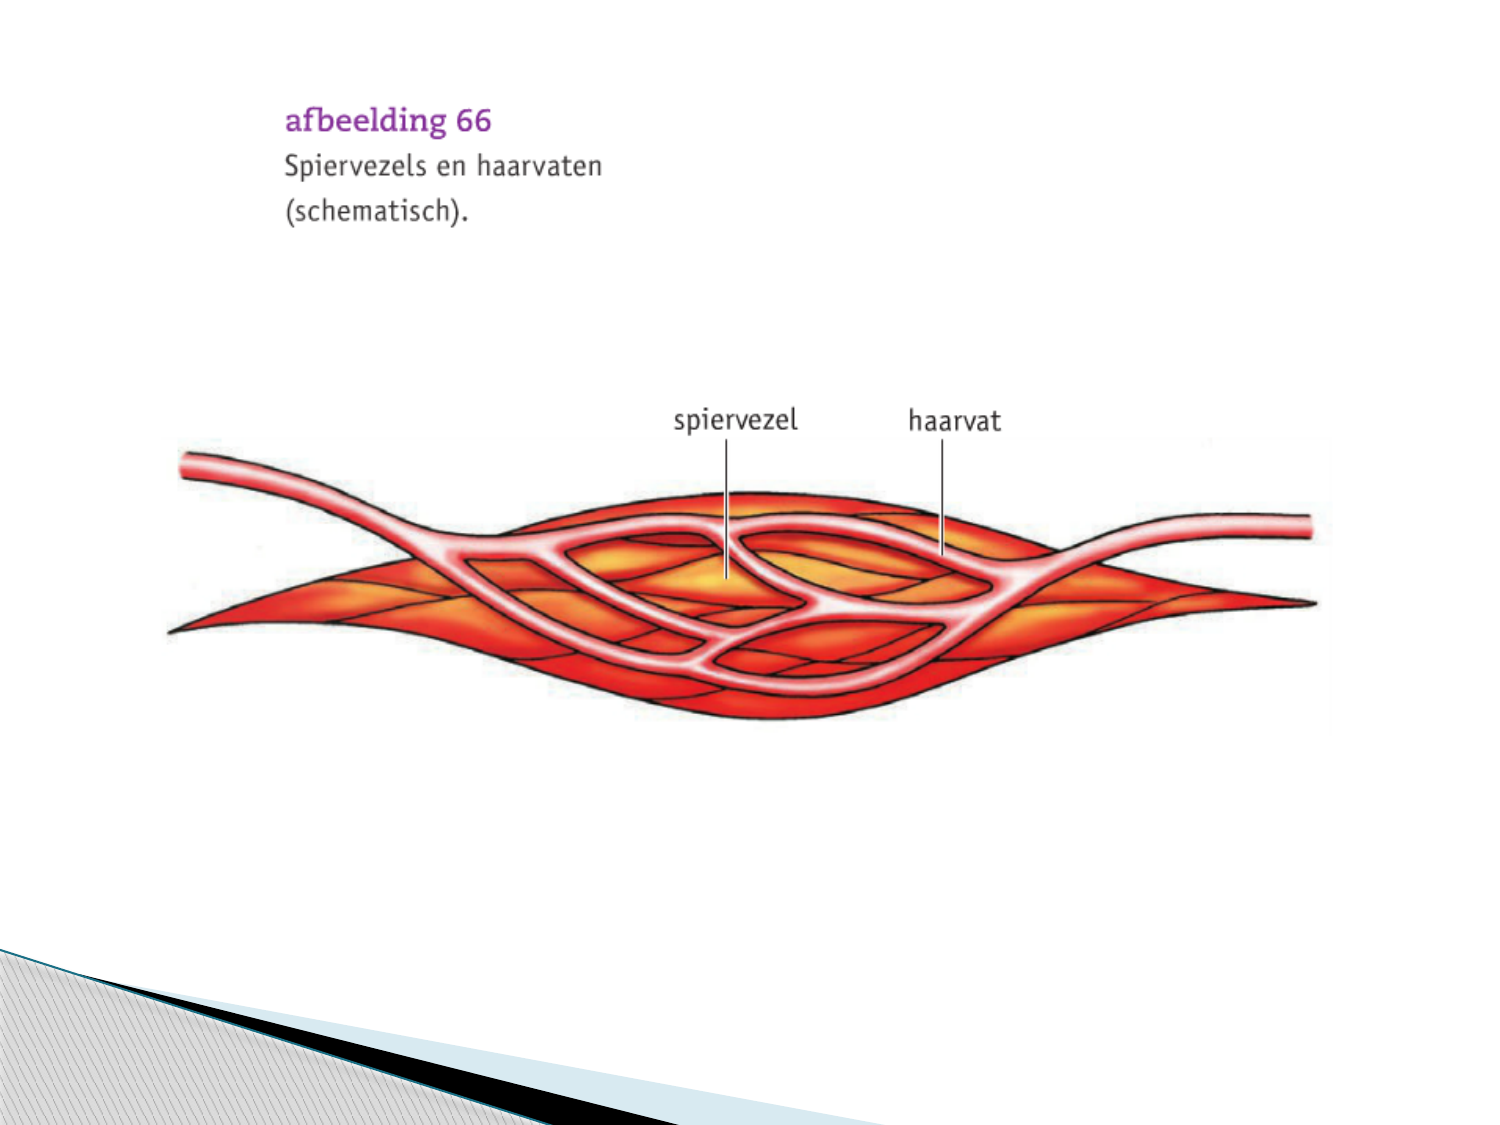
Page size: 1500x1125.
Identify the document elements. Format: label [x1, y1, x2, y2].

picture [142, 389, 1358, 736]
picture [277, 89, 616, 253]
